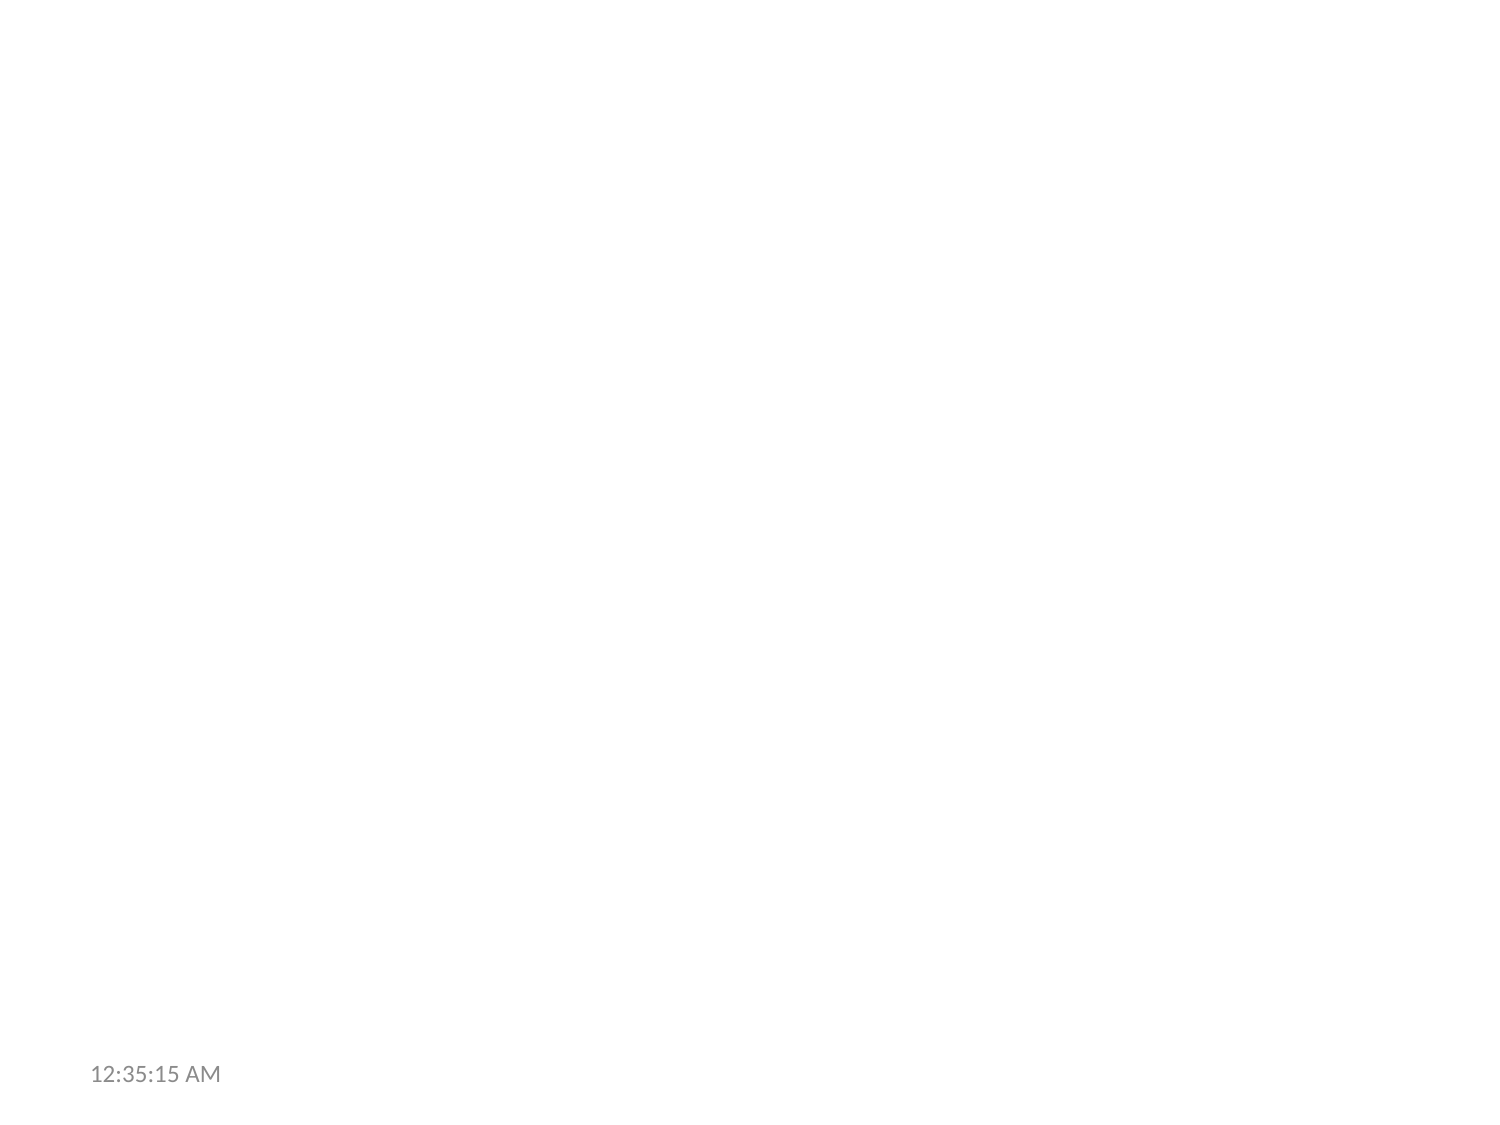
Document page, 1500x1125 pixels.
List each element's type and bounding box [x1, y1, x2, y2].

slide_number [75, 1042, 425, 1103]
